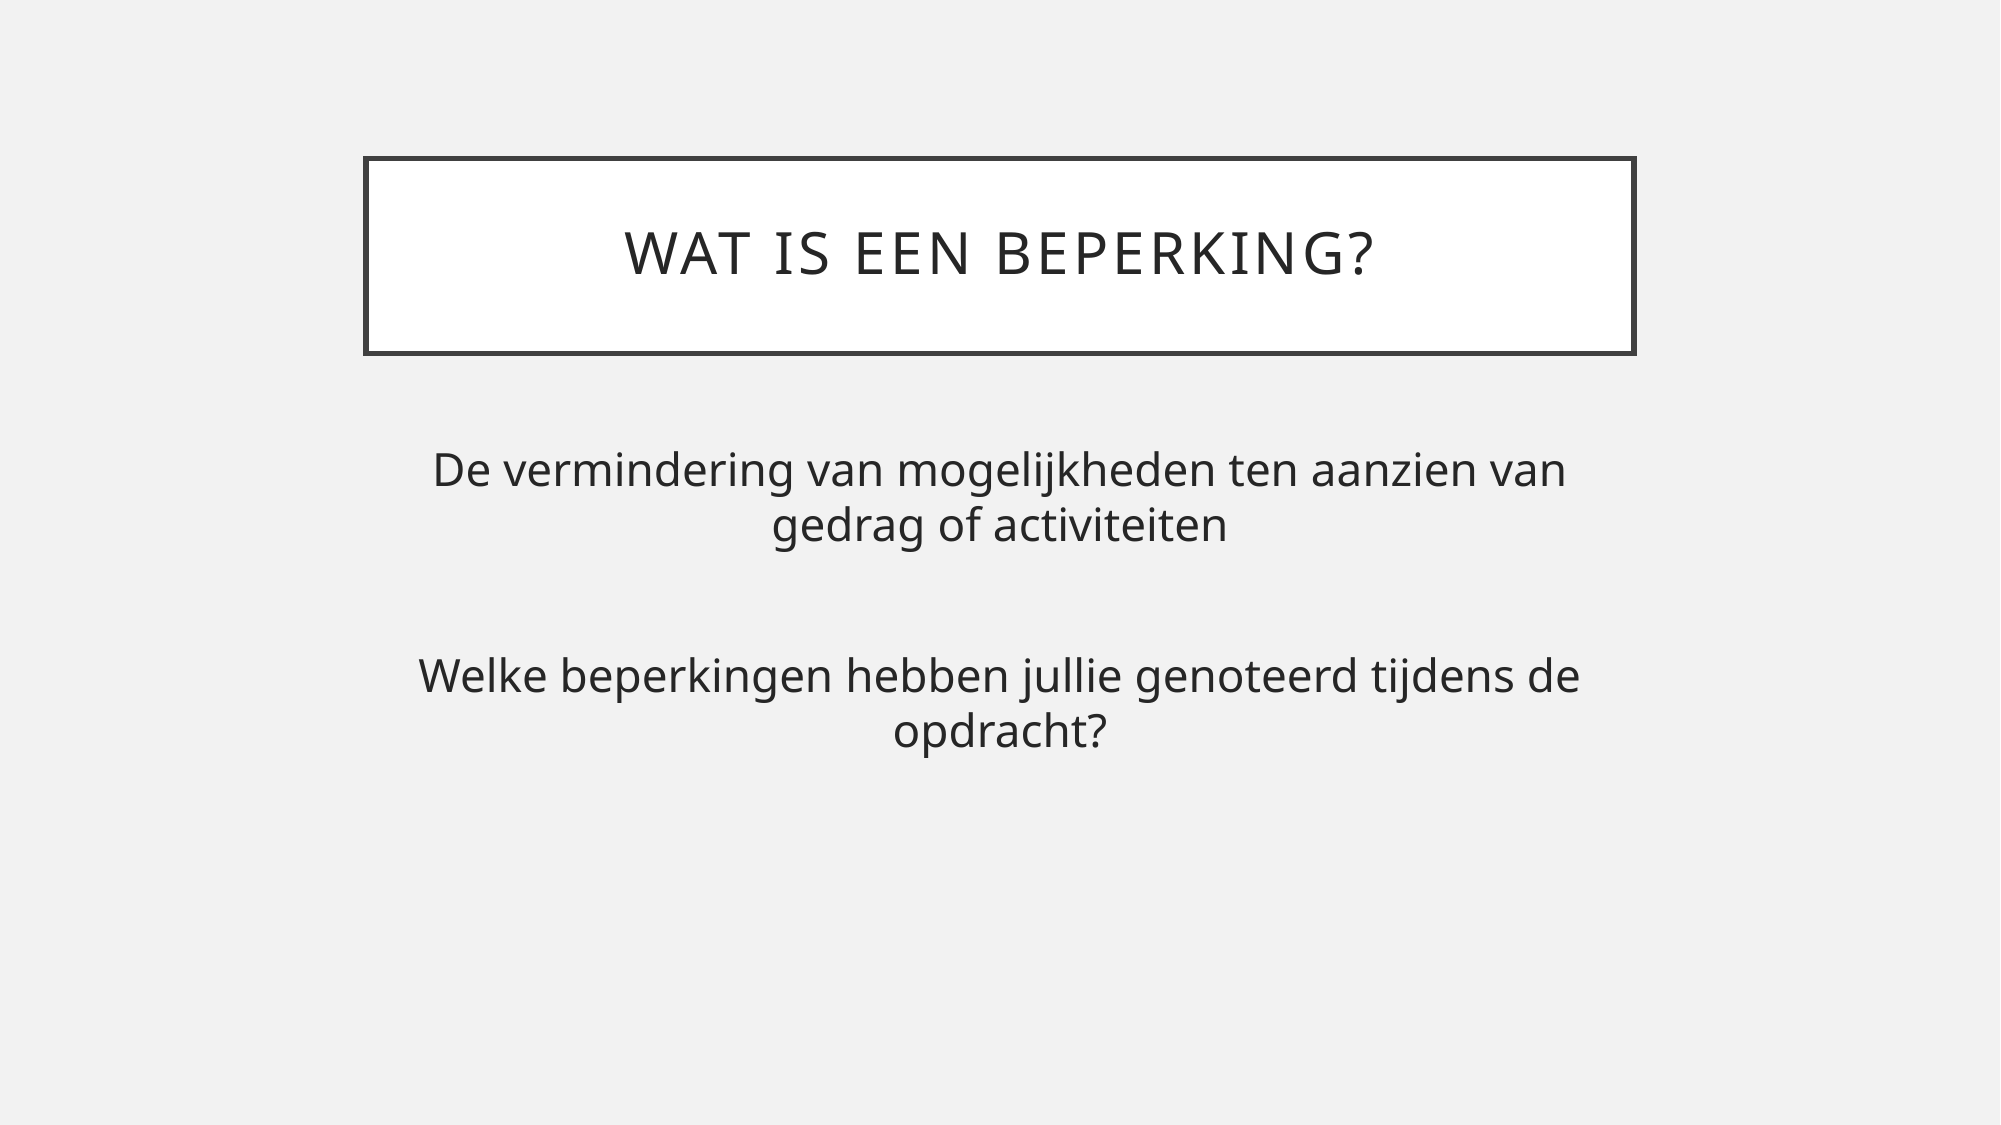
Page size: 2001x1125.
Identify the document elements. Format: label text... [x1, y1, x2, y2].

title Wat is een beperking? [363, 156, 1637, 356]
list De vermindering van mogelijkheden ten aanzien van gedrag of activiteiten Welke beperkingen hebben jullie genoteerd tijdens de opdracht? [366, 432, 1634, 942]
